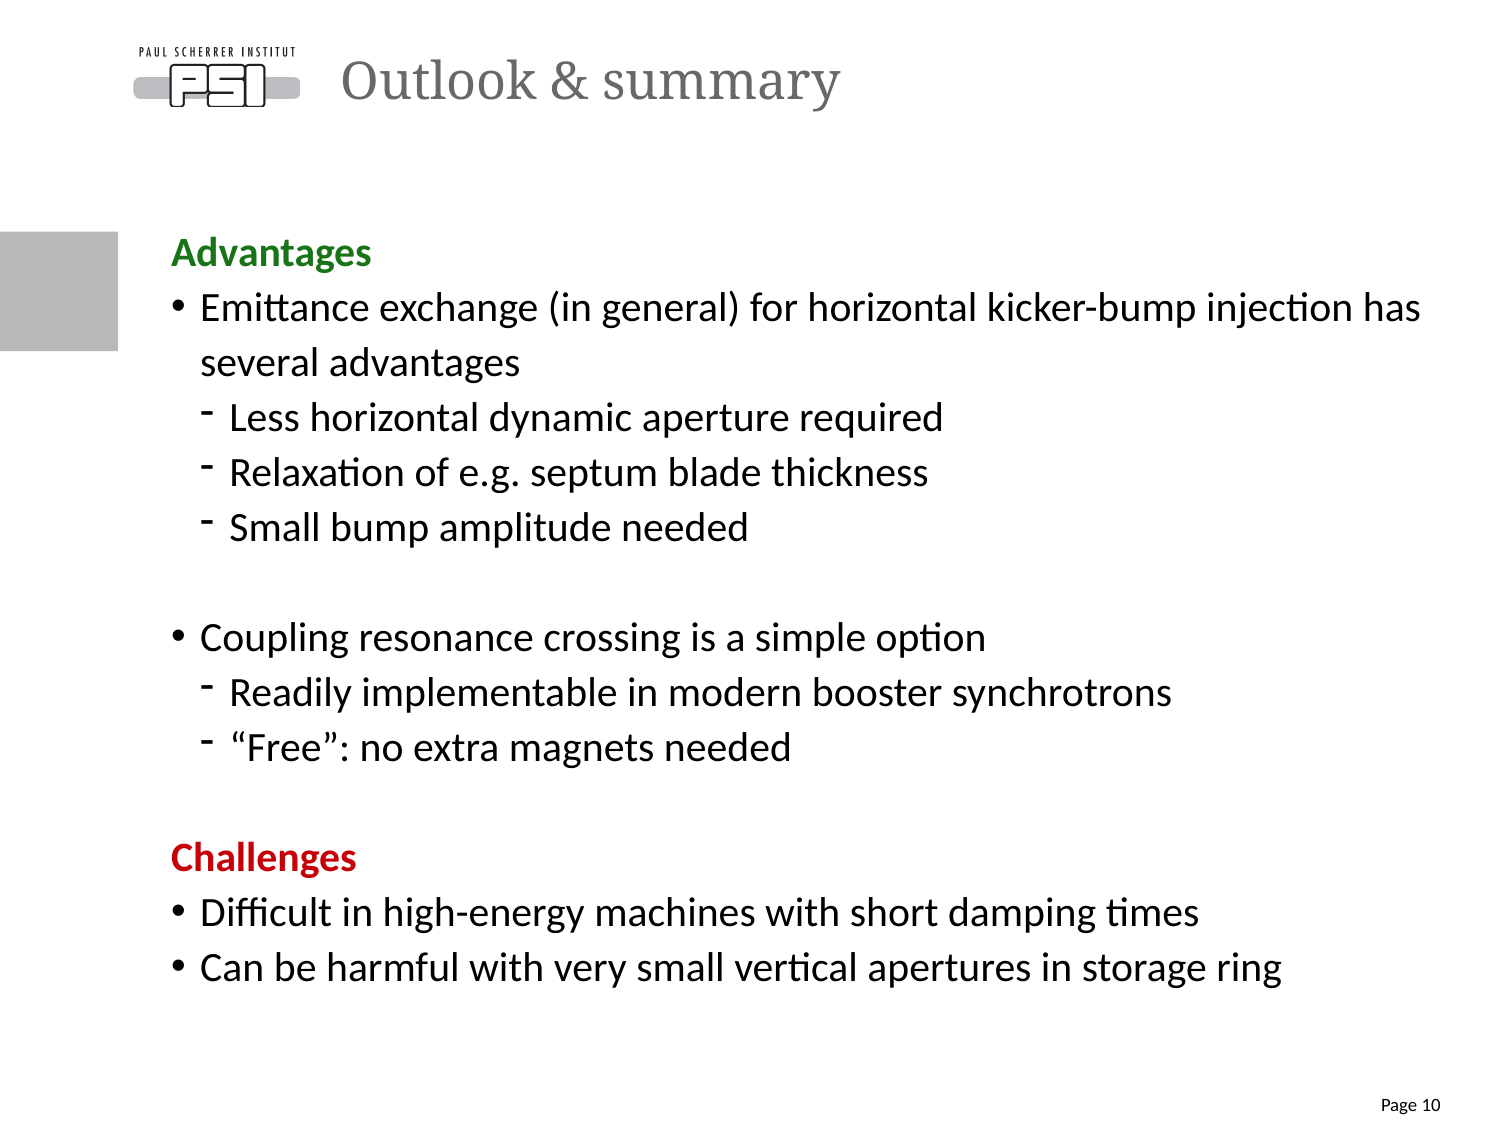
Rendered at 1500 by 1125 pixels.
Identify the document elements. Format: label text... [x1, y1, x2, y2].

title Outlook & summary [340, 47, 1442, 132]
slide_number Page 10 [1346, 1092, 1441, 1125]
list Advantages Emittance exchange (in general) for horizontal kicker-bump injection has several advantages Less horizontal dynamic aperture required Relaxation of e.g. septum blade thickness Small bump amplitude needed Coupling resonance crossing is a simple option Readily implementable in modern booster synchrotrons “Free”: no extra magnets needed Challenges Difficult in high-energy machines with short damping times Can be harmful with very small vertical apertures in storage ring [171, 220, 1442, 988]
